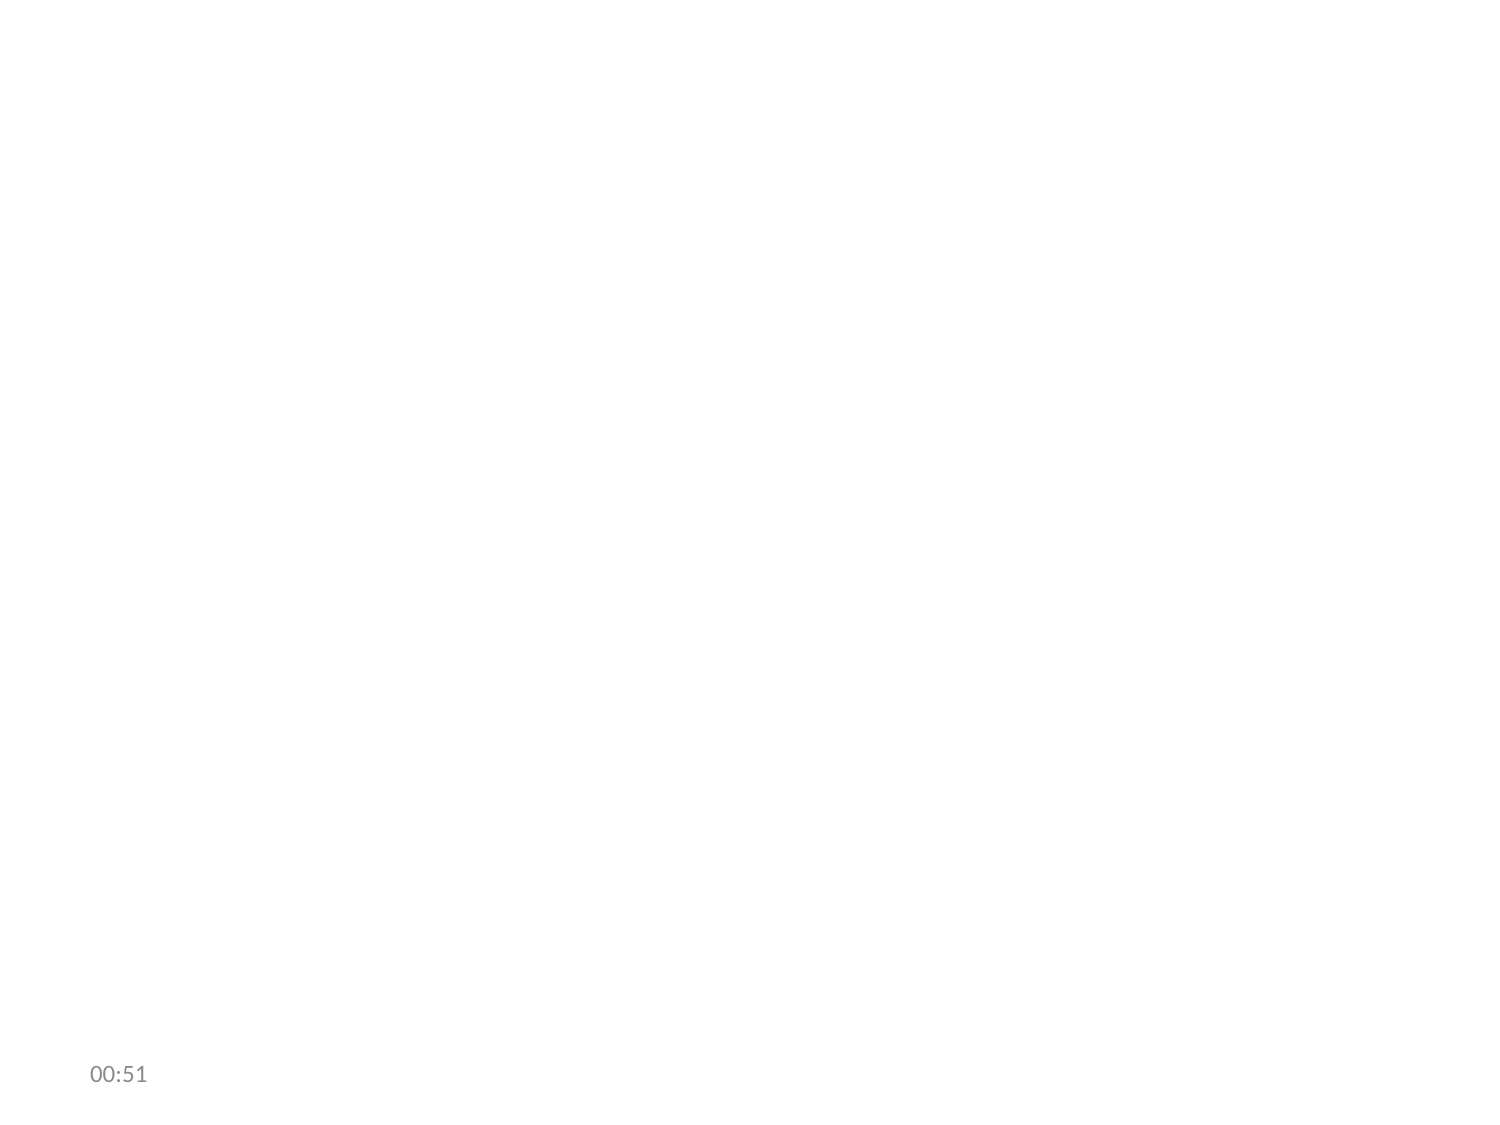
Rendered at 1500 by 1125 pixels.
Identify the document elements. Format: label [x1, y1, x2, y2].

slide_number [75, 1042, 425, 1103]
